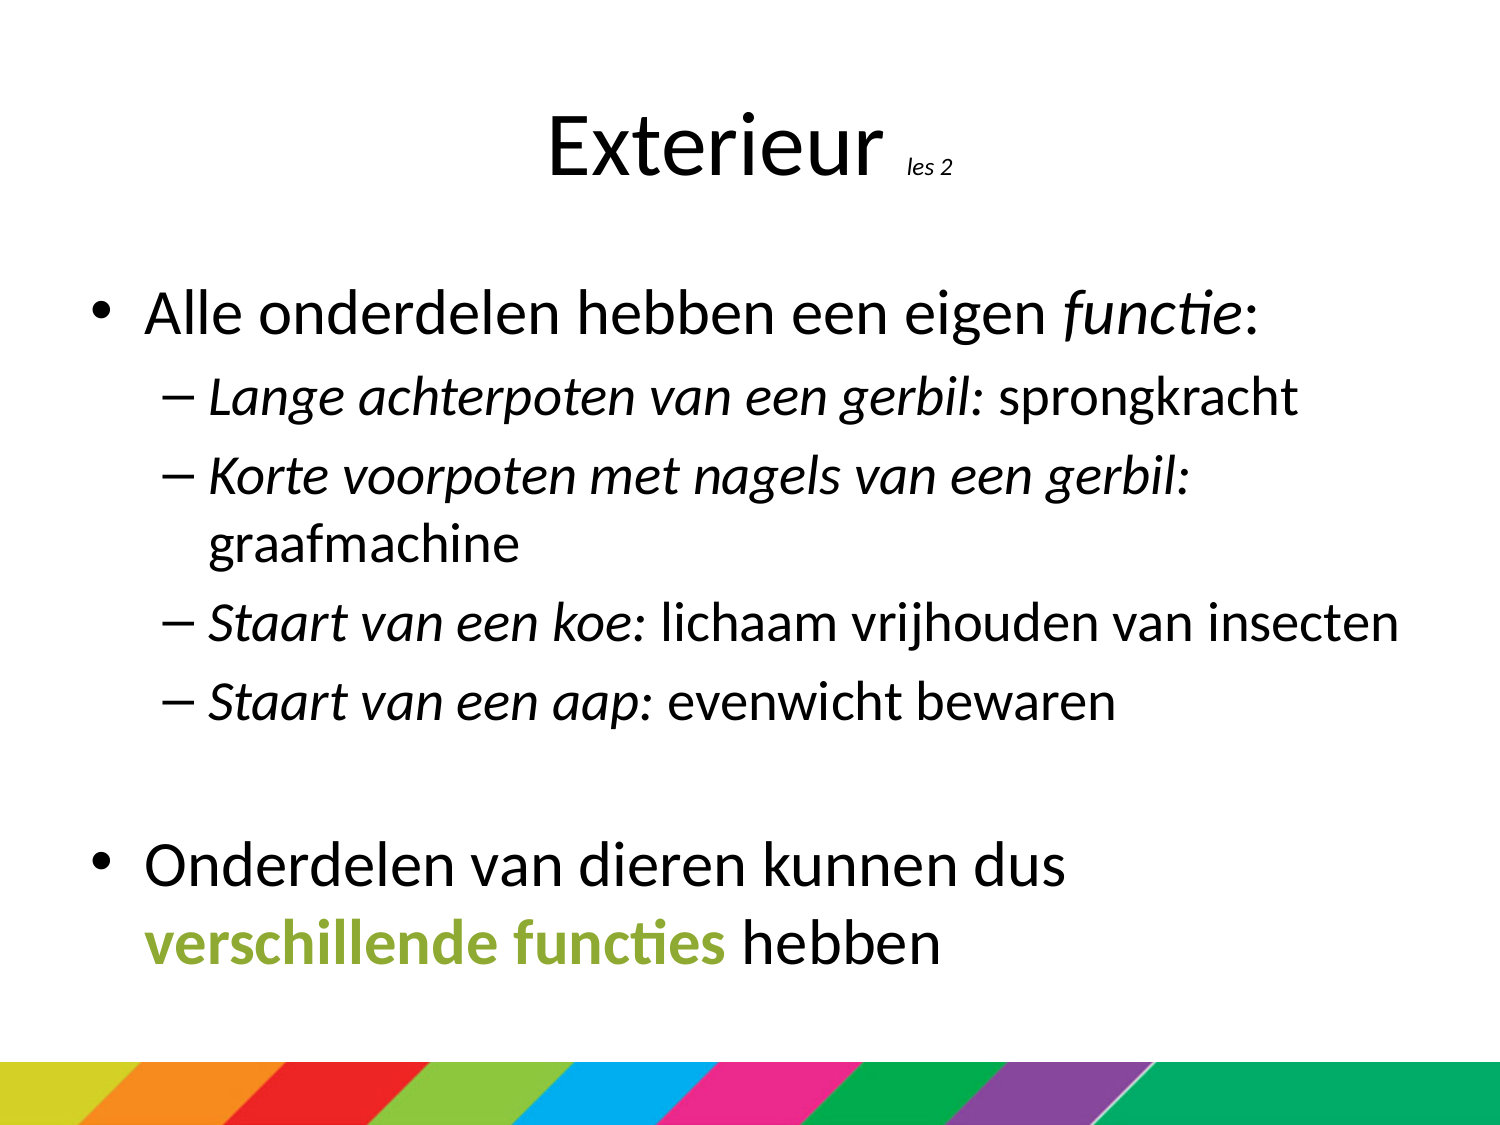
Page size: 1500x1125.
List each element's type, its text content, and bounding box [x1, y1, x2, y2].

picture [656, 1062, 1500, 1125]
list Alle onderdelen hebben een eigen functie: Lange achterpoten van een gerbil: sprongkracht Korte voorpoten met nagels van een gerbil: graafmachine Staart van een koe: lichaam vrijhouden van insecten Staart van een aap: evenwicht bewaren Onderdelen van dieren kunnen dus verschillende functies hebben [75, 262, 1425, 1005]
picture [0, 1062, 574, 1125]
title Exterieur les 2 [75, 45, 1425, 233]
